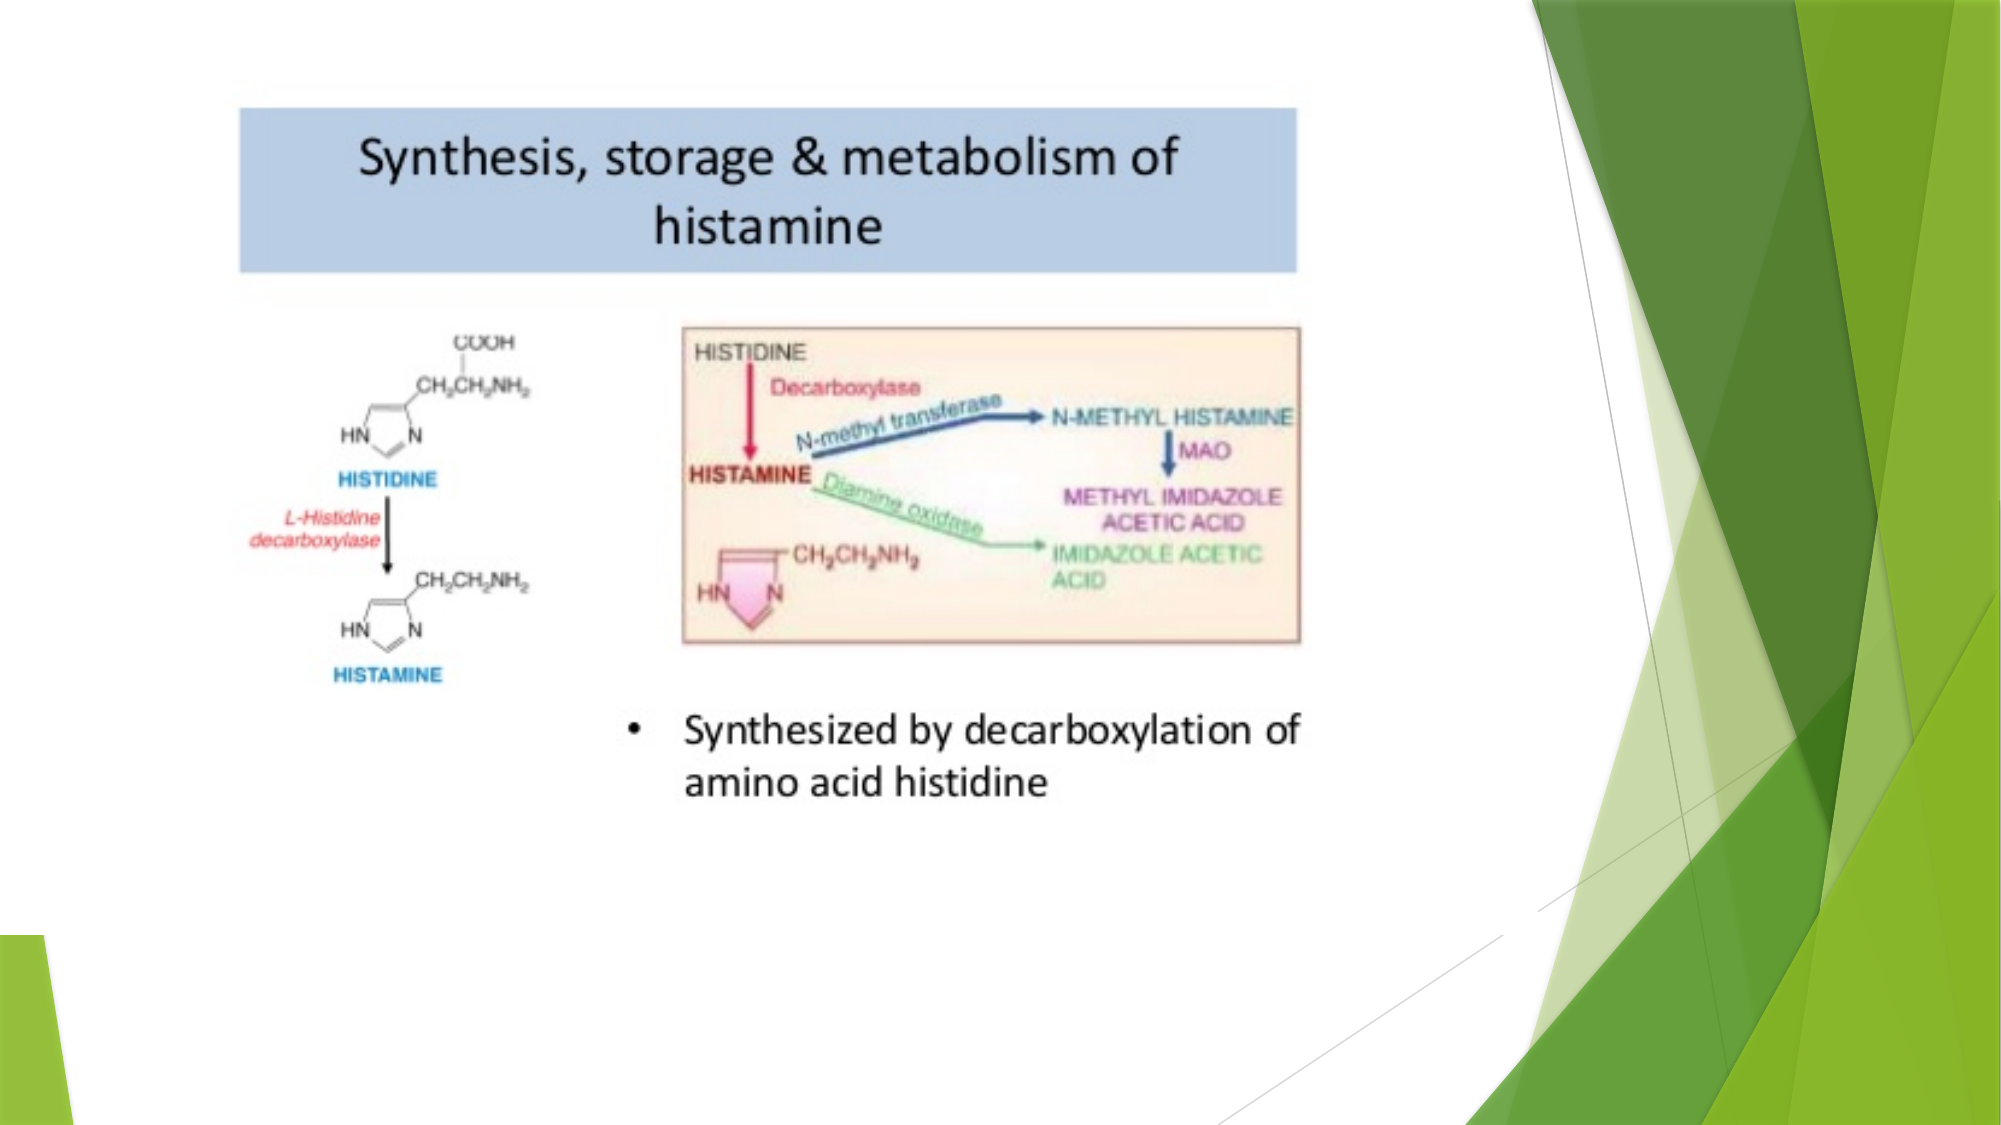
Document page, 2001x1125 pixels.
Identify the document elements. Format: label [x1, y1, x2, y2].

list [0, 79, 1539, 935]
